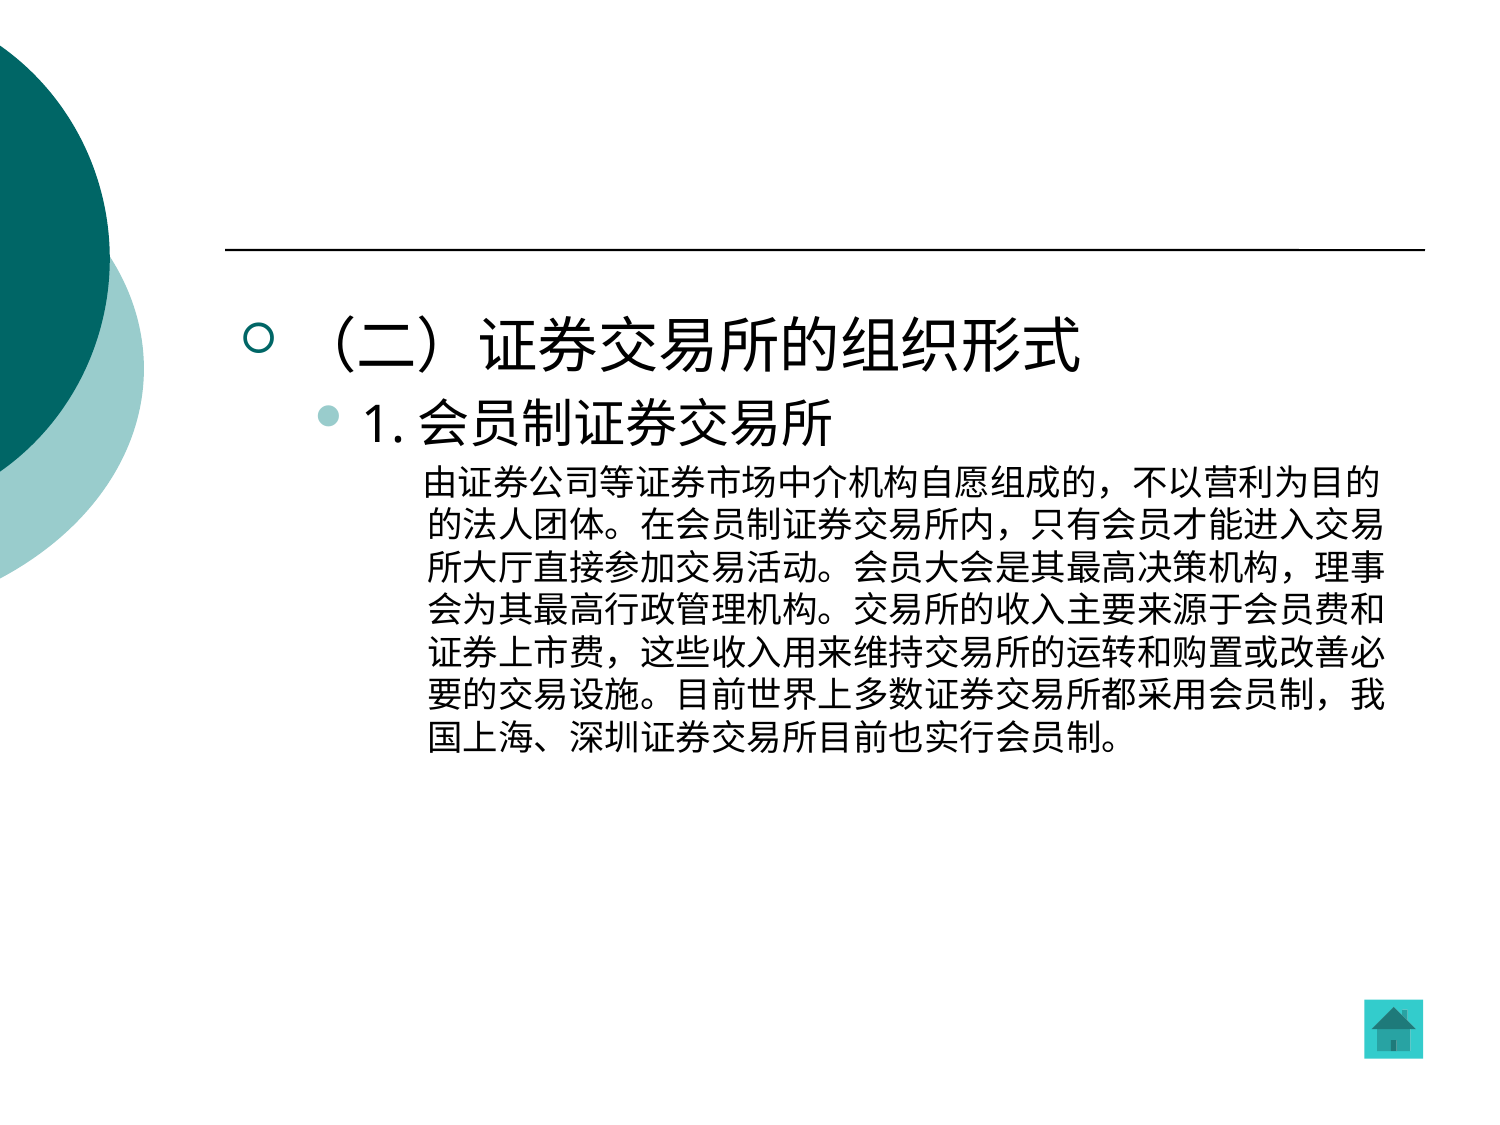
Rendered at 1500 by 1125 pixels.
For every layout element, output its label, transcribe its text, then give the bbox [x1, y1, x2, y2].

list （二）证券交易所的组织形式 1.会员制证券交易所 由证券公司等证券市场中介机构自愿组成的，不以营利为目的的法人团体。在会员制证券交易所内，只有会员才能进入交易所大厅直接参加交易活动。会员大会是其最高决策机构，理事会为其最高行政管理机构。交易所的收入主要来源于会员费和证券上市费，这些收入用来维持交易所的运转和购置或改善必要的交易设施。目前世界上多数证券交易所都采用会员制，我国上海、深圳证券交易所目前也实行会员制。 [224, 299, 1425, 975]
text_box [1364, 999, 1424, 1059]
